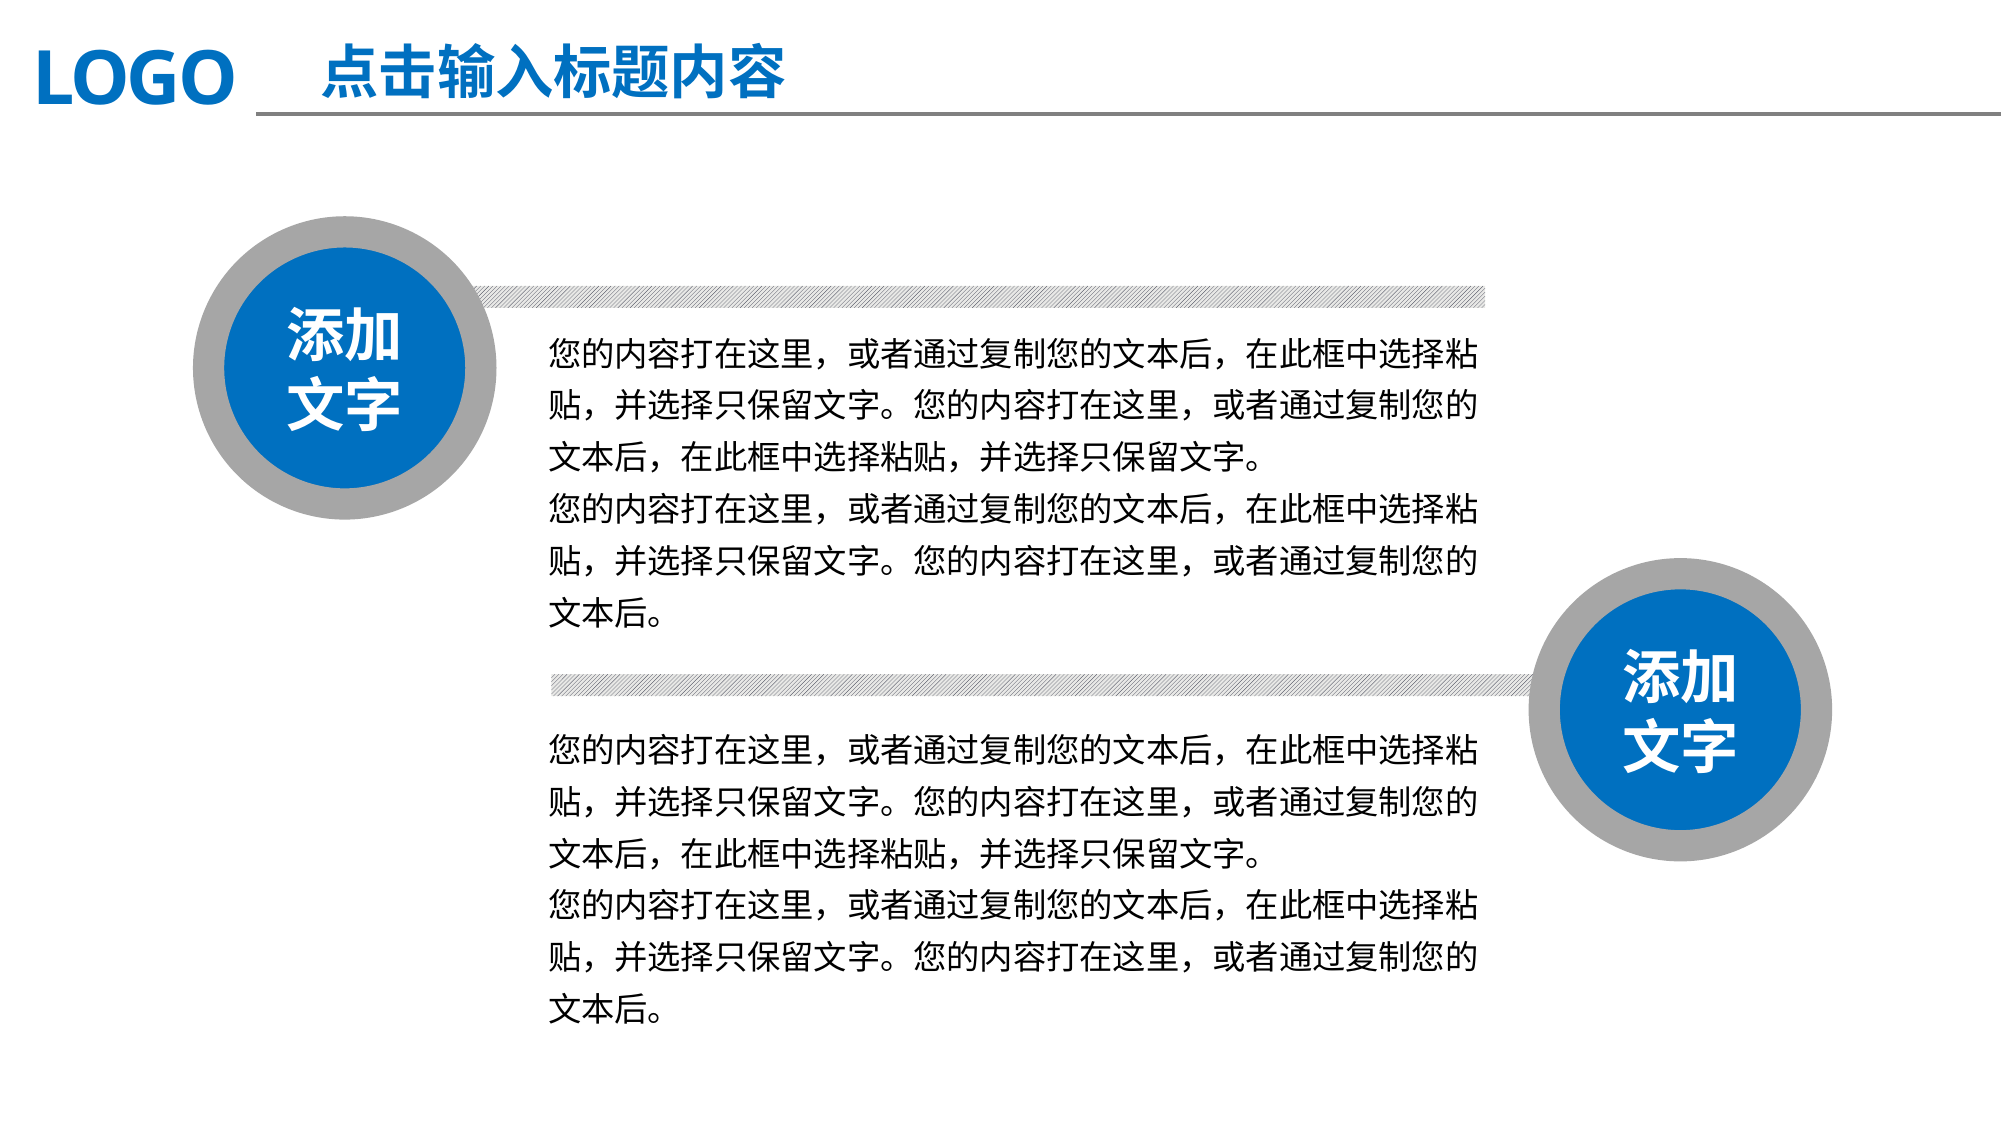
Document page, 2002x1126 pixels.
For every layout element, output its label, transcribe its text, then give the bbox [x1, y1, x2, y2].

text_box 点击输入标题内容 [283, 27, 824, 113]
text_box [549, 672, 1549, 698]
text_box 添加文字 [1544, 573, 1817, 846]
text_box 添加文字 [208, 231, 481, 504]
text_box 您的内容打在这里，或者通过复制您的文本后，在此框中选择粘贴，并选择只保留文字。您的内容打在这里，或者通过复制您的文本后，在此框中选择粘贴，并选择只保留文字。 您的内容打在这里，或者通过复制您的文本后，在此框中选择粘贴，并选择只保留文字。您的内容打在这里，或者通过复制您的文本后。 [533, 313, 1503, 640]
text_box 您的内容打在这里，或者通过复制您的文本后，在此框中选择粘贴，并选择只保留文字。您的内容打在这里，或者通过复制您的文本后，在此框中选择粘贴，并选择只保留文字。 您的内容打在这里，或者通过复制您的文本后，在此框中选择粘贴，并选择只保留文字。您的内容打在这里，或者通过复制您的文本后。 [533, 709, 1503, 1036]
text_box [455, 284, 1487, 310]
